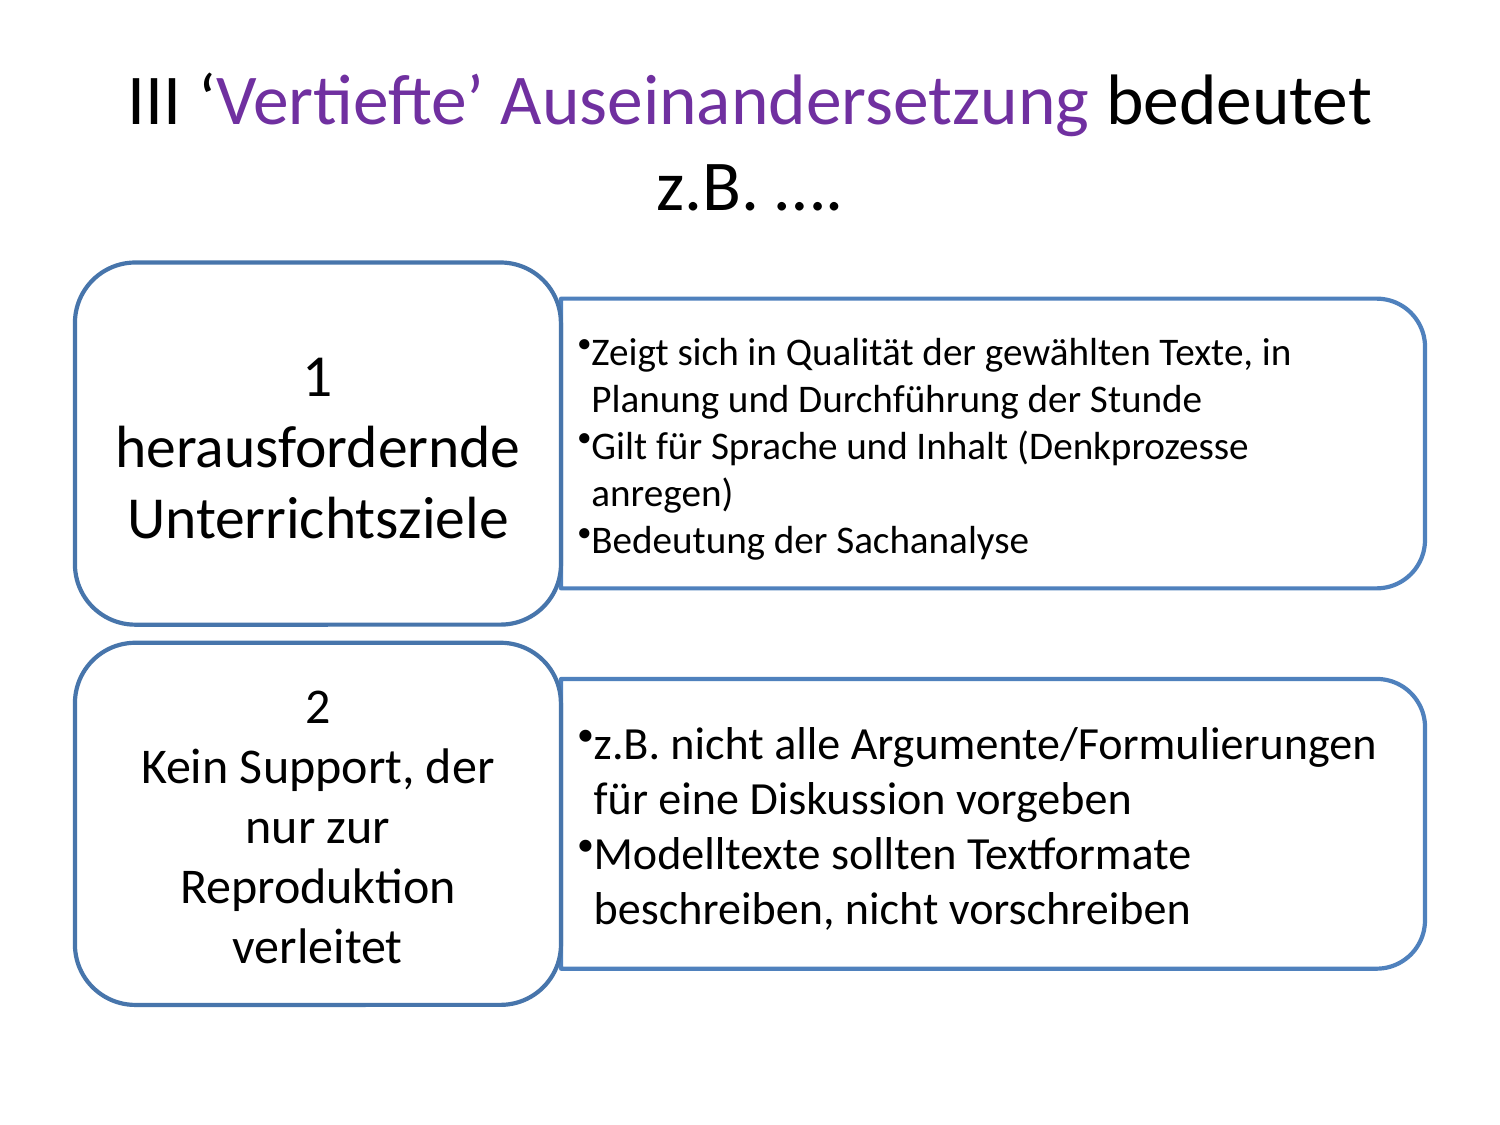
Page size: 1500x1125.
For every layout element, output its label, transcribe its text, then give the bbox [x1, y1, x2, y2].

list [74, 262, 1426, 1006]
title III ‘Vertiefte’ Auseinandersetzung bedeutet z.B. …. [75, 45, 1425, 233]
